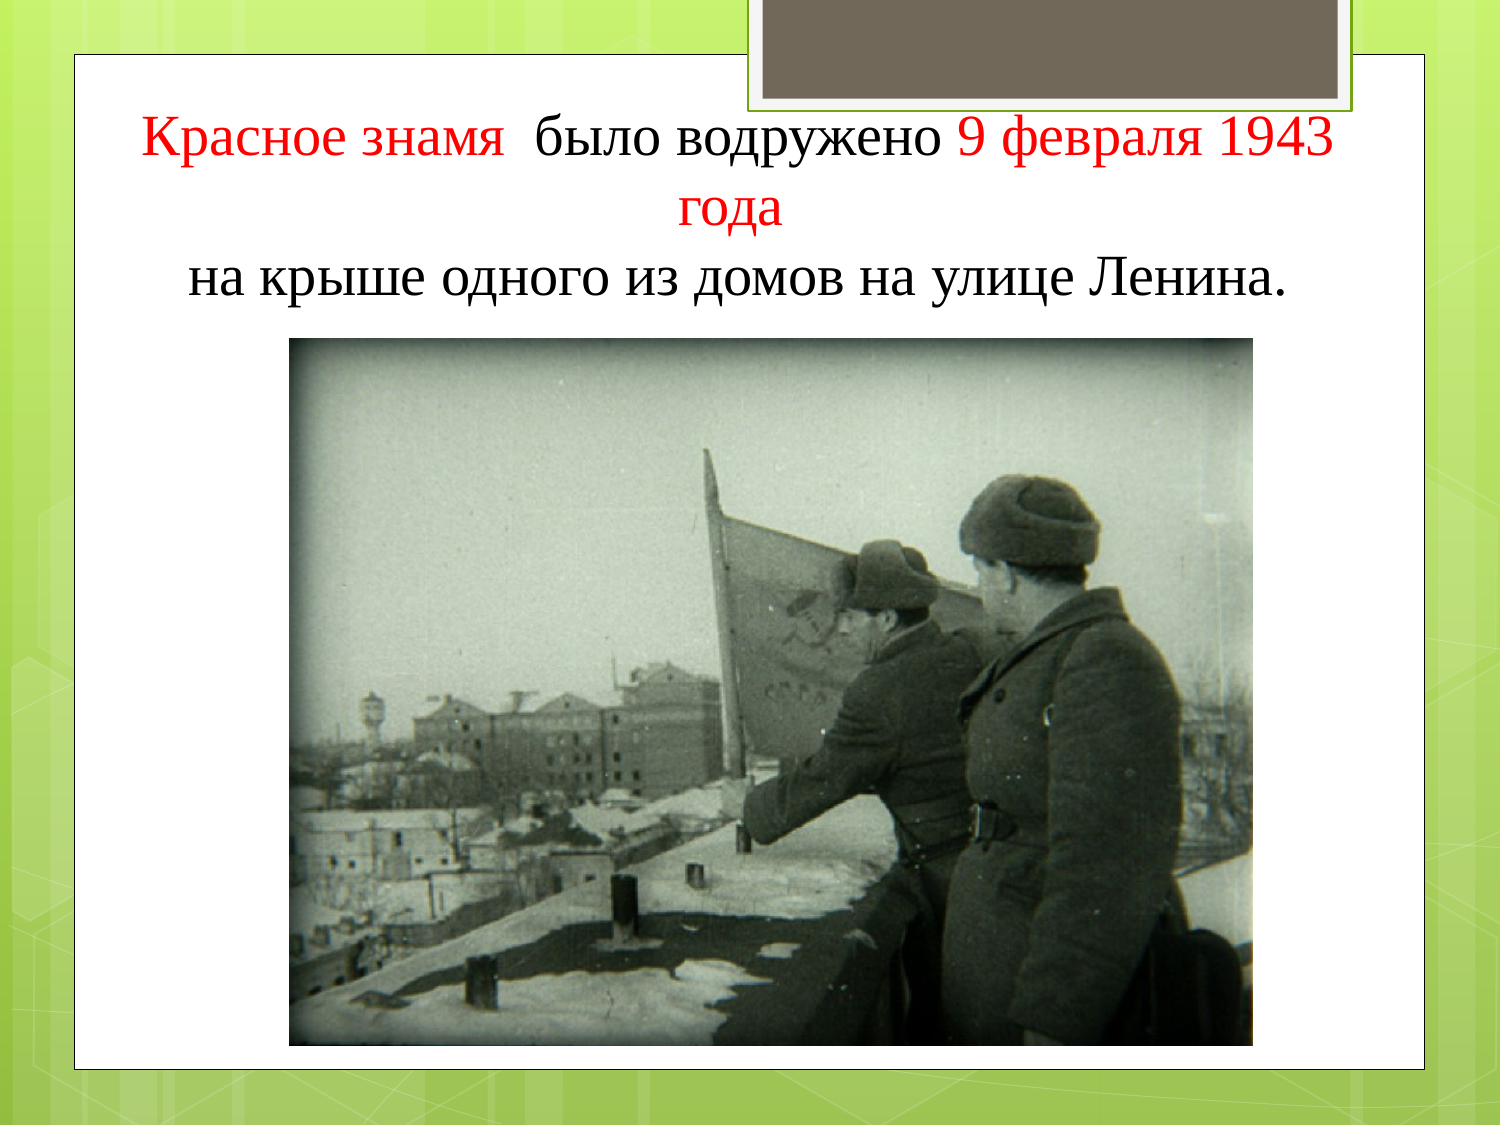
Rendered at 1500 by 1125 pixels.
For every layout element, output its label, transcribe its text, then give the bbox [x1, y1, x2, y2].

text_box Красное знамя было водружено 9 февраля 1943 года на крыше одного из домов на улице Ленина. [112, 89, 1365, 315]
picture [288, 337, 1254, 1047]
